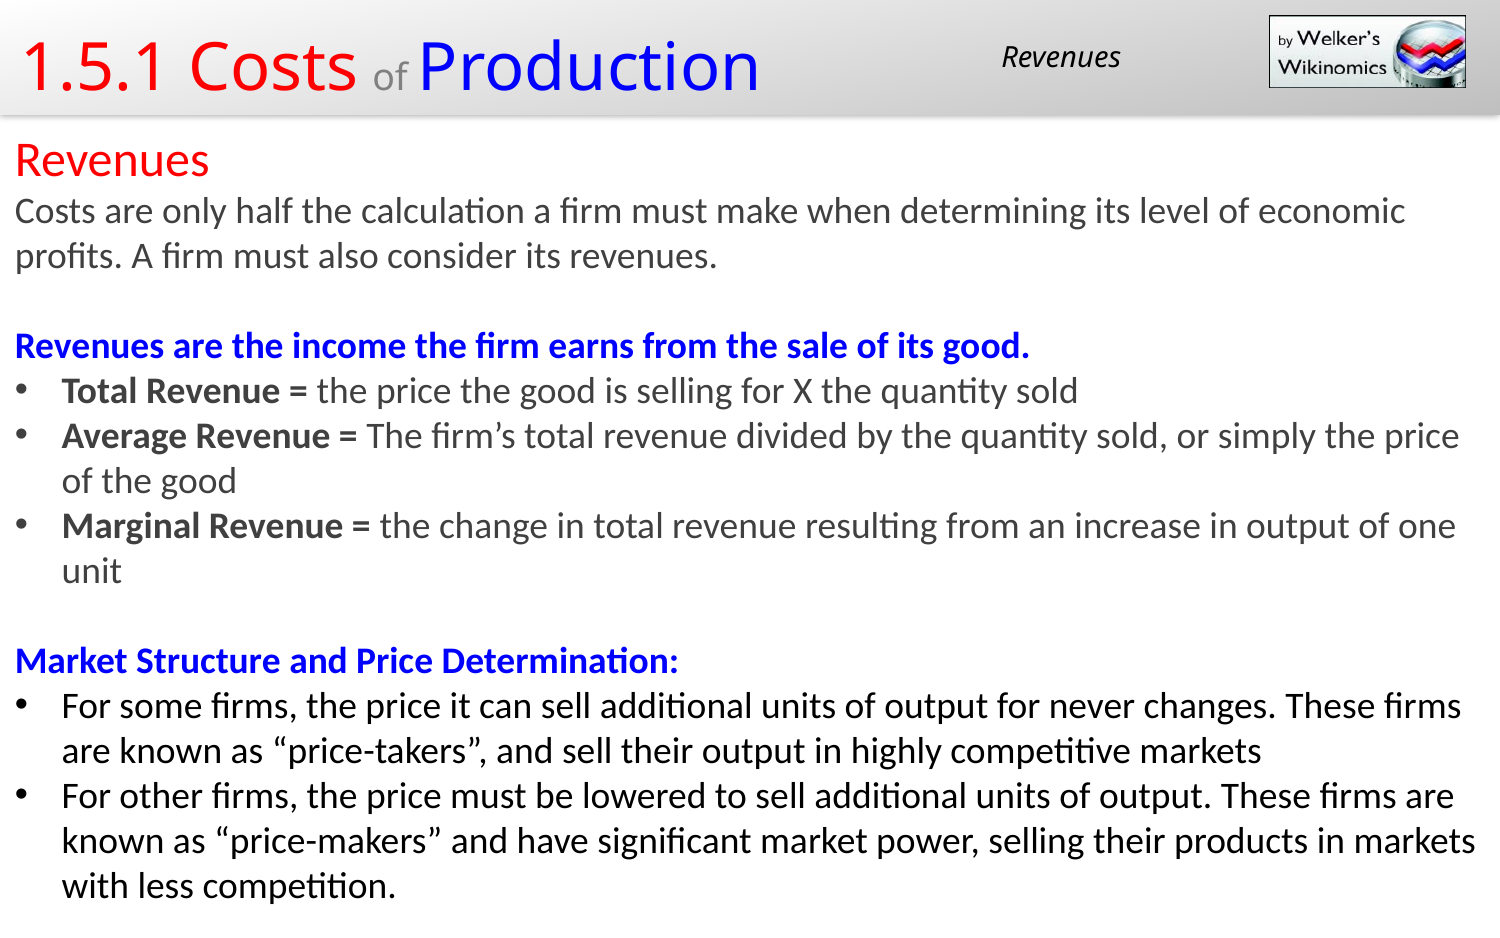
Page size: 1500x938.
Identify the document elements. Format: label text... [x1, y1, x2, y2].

text_box Revenues Costs are only half the calculation a firm must make when determining its level of economic profits. A firm must also consider its revenues. Revenues are the income the firm earns from the sale of its good. Total Revenue = the price the good is selling for X the quantity sold Average Revenue = The firm’s total revenue divided by the quantity sold, or simply the price of the good Marginal Revenue = the change in total revenue resulting from an increase in output of one unit Market Structure and Price Determination: For some firms, the price it can sell additional units of output for never changes. These firms are known as “price-takers”, and sell their output in highly competitive markets For other firms, the price must be lowered to sell additional units of output. These firms are known as “price-makers” and have significant market power, selling their products in markets with less competition. [0, 123, 1500, 914]
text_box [0, 0, 1500, 115]
